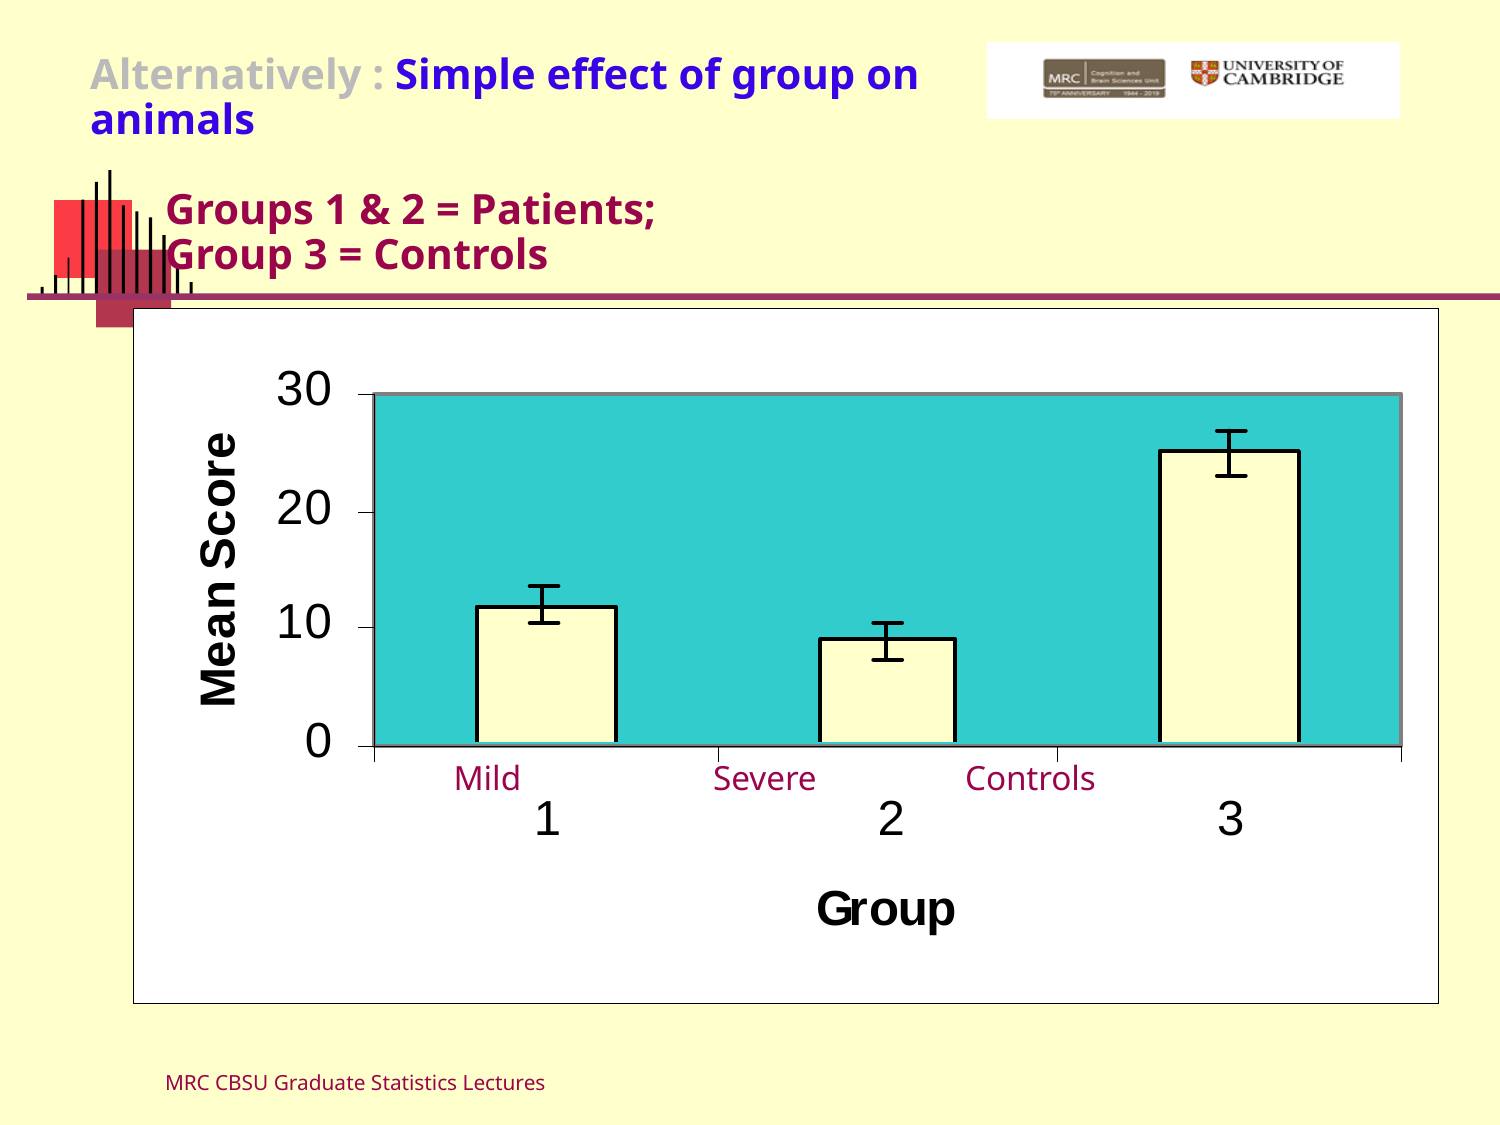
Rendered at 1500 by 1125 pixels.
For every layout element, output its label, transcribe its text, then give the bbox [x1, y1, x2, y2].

footer MRC CBSU Graduate Statistics Lectures [149, 1062, 988, 1101]
title Alternatively : Simple effect of group on animals Groups 1 & 2 = Patients; Group 3 = Controls [75, 75, 975, 213]
picture [987, 42, 1400, 119]
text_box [112, 287, 1463, 1025]
